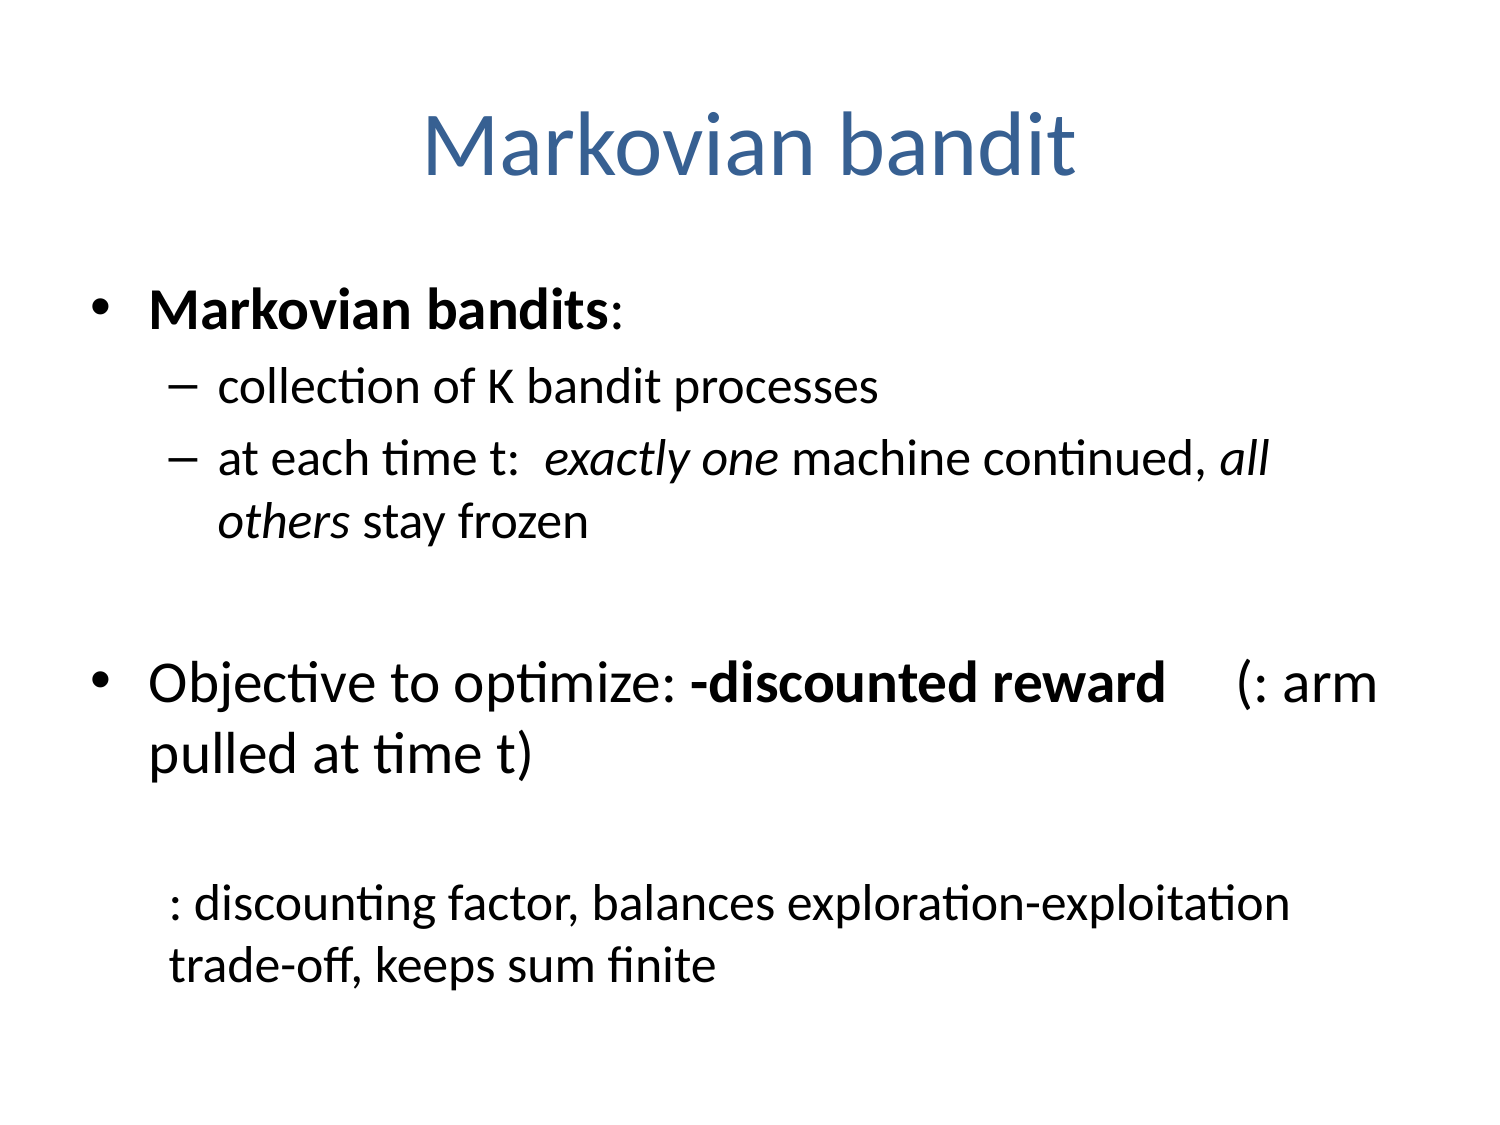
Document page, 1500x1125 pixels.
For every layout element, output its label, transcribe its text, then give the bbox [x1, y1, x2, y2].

title Markovian bandit [75, 45, 1425, 233]
